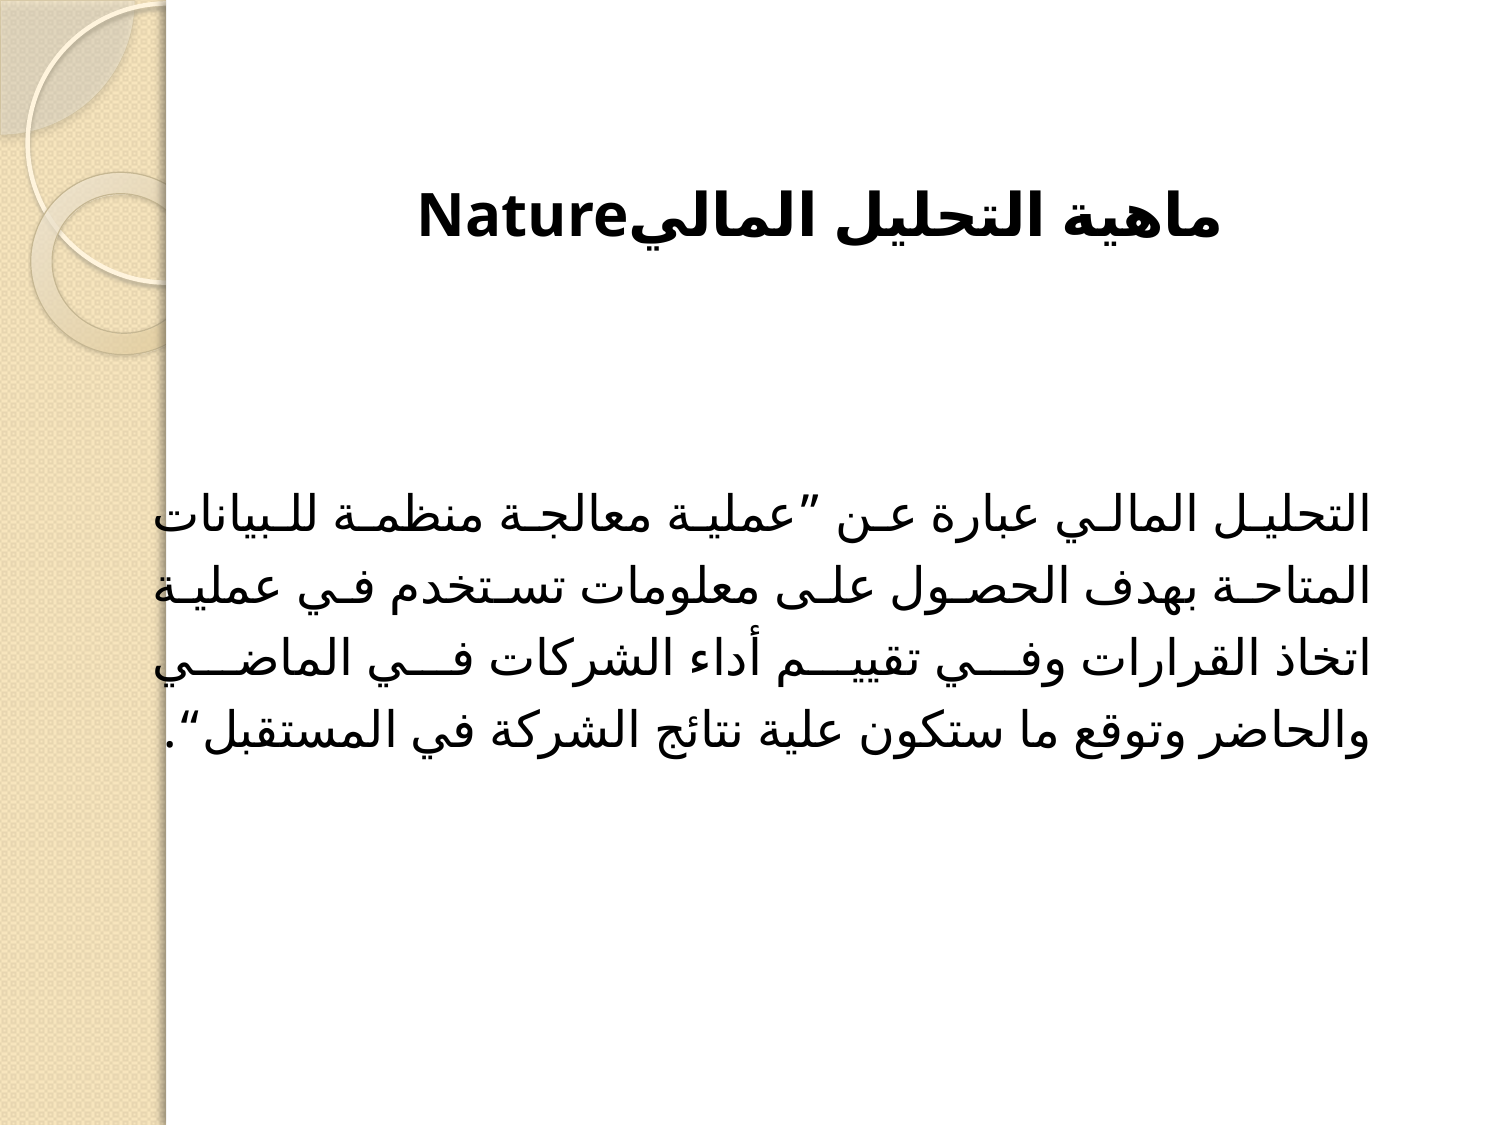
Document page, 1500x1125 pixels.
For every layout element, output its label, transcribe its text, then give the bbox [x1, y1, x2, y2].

title ماهية التحليل الماليNature [262, 162, 1263, 263]
list التحليل المالي عبارة عن ”عملية معالجة منظمة للبيانات المتاحة بهدف الحصول على معلومات تستخدم في عملية اتخاذ القرارات وفي تقييم أداء الشركات في الماضي والحاضر وتوقع ما ستكون علية نتائج الشركة في المستقبل“. [137, 462, 1388, 863]
